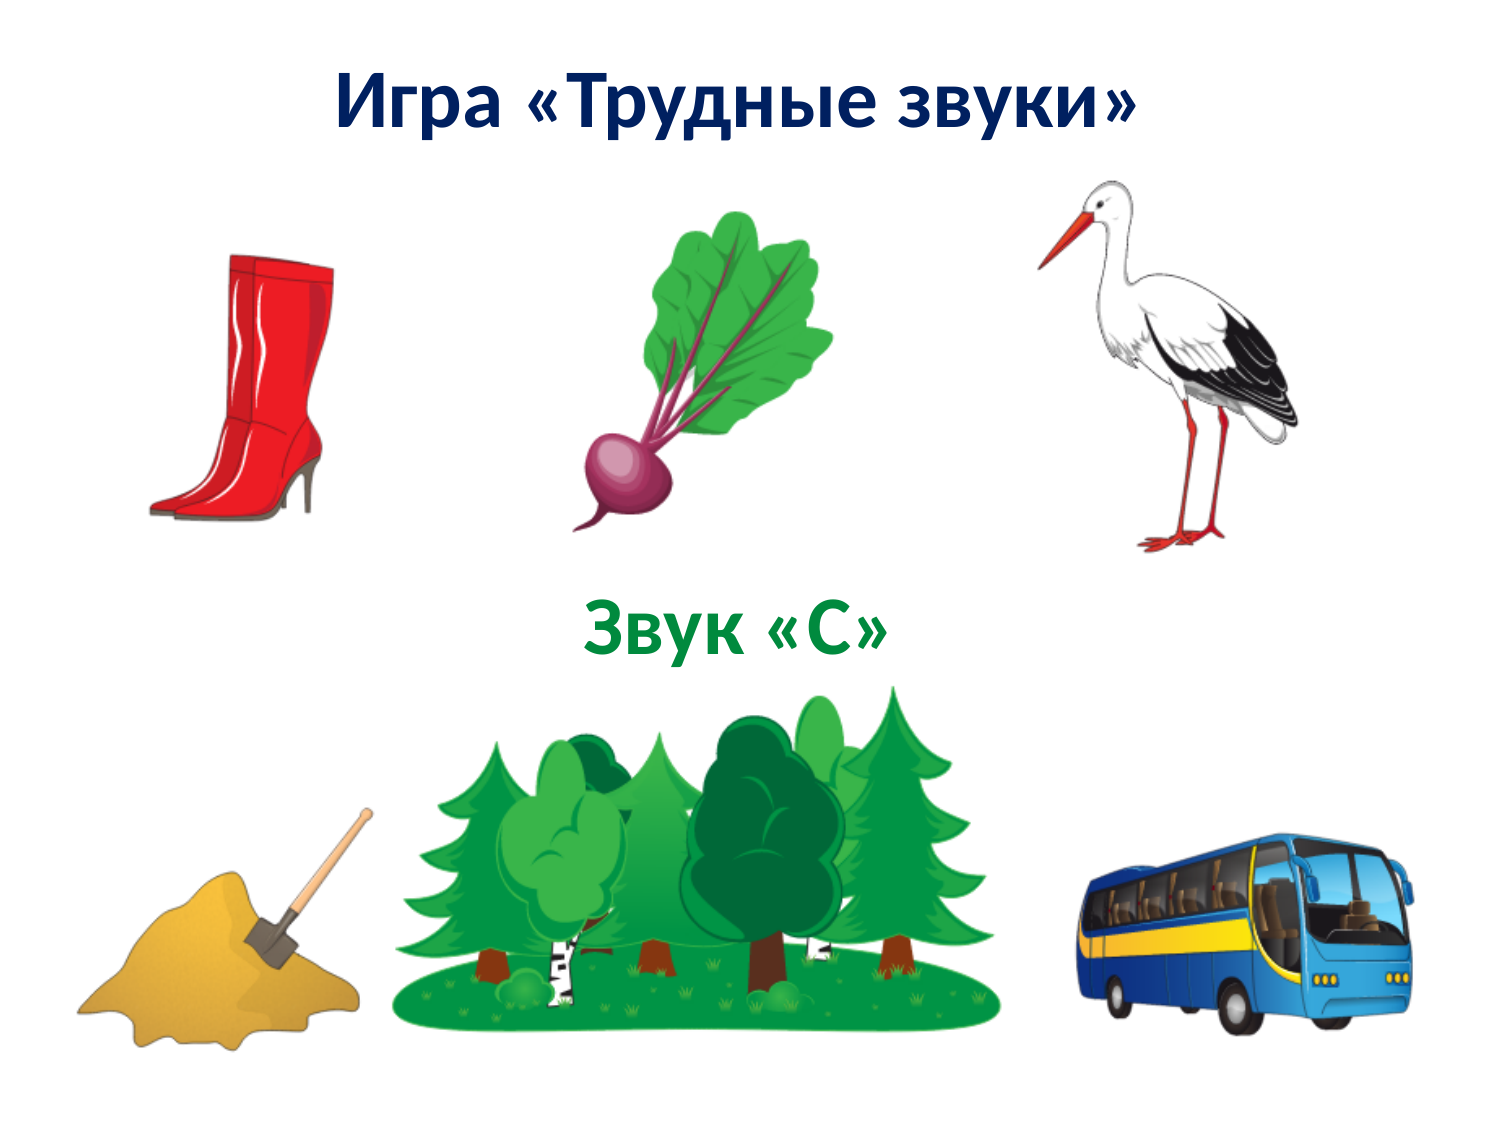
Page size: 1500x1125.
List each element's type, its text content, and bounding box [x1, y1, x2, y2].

title Игра «Трудные звуки» [64, 0, 1415, 159]
picture [52, 160, 1430, 1093]
